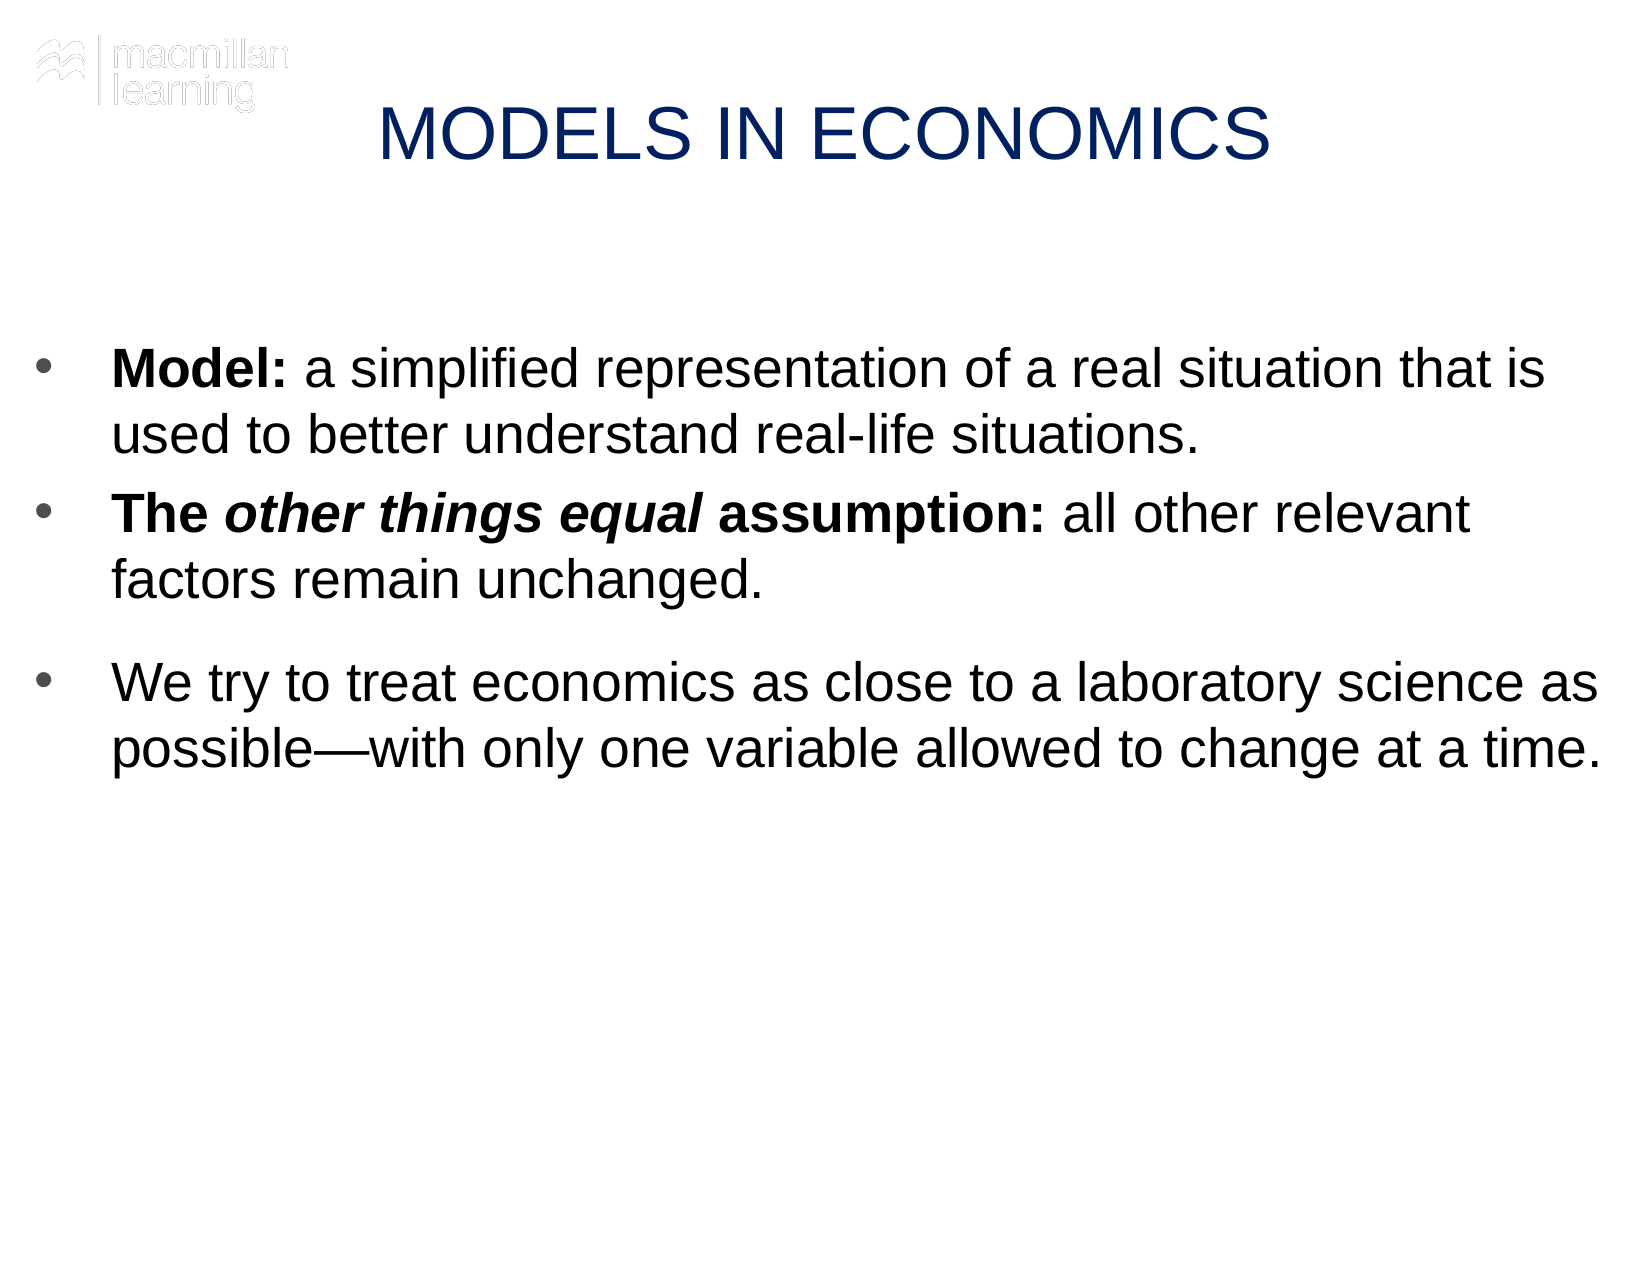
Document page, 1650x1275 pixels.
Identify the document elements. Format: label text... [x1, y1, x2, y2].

title MODELS IN ECONOMICS [0, 62, 1650, 197]
list Model: a simplified representation of a real situation that is used to better understand real-life situations. The other things equal assumption: all other relevant factors remain unchanged. We try to treat economics as close to a laboratory science as possible—with only one variable allowed to change at a time. [19, 317, 1628, 820]
picture [37, 35, 288, 62]
